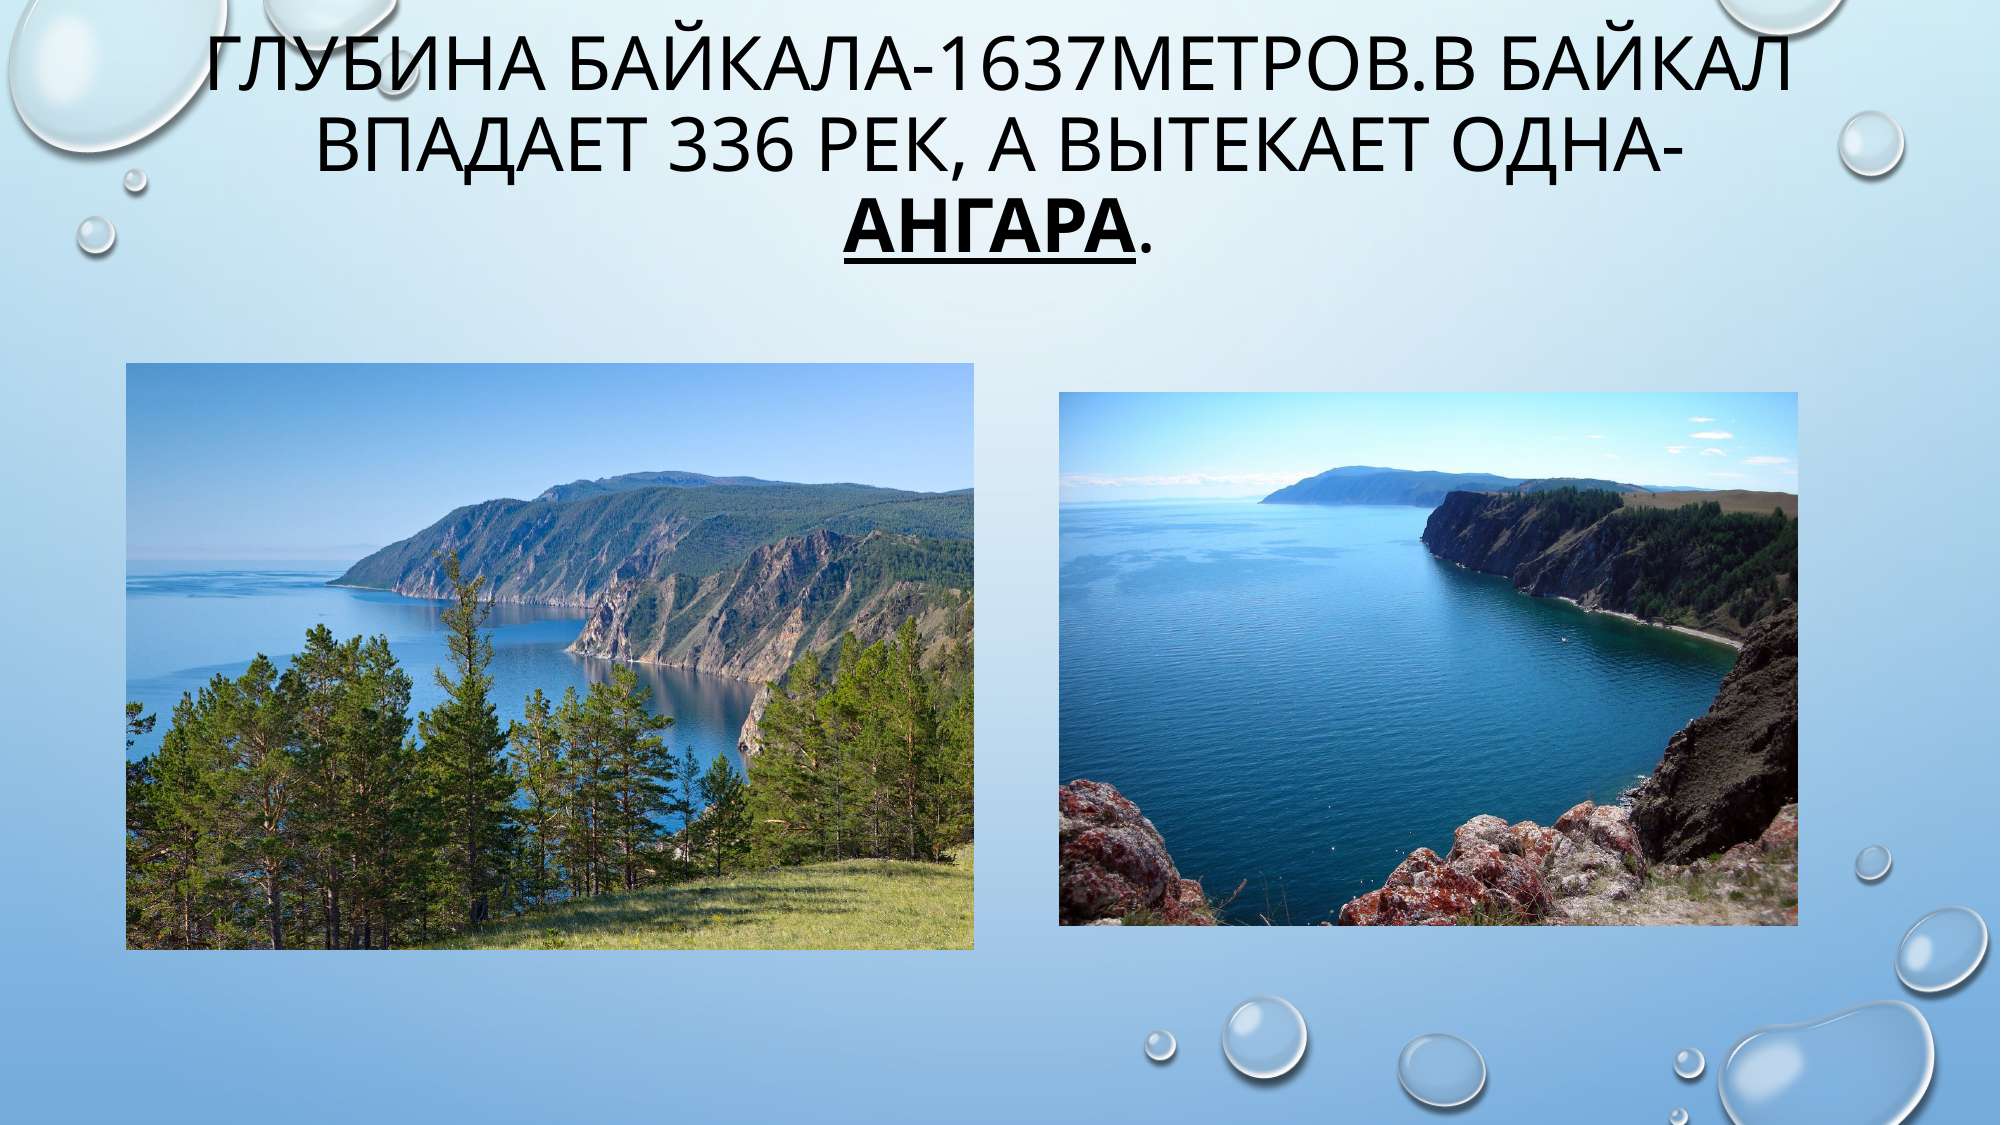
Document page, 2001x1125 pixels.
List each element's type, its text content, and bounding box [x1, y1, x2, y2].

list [126, 363, 974, 951]
title Глубина Байкала-1637метров.В Байкал впадает 336 рек, а вытекает одна- Ангара. [149, 0, 1851, 466]
picture [0, 0, 2000, 1125]
